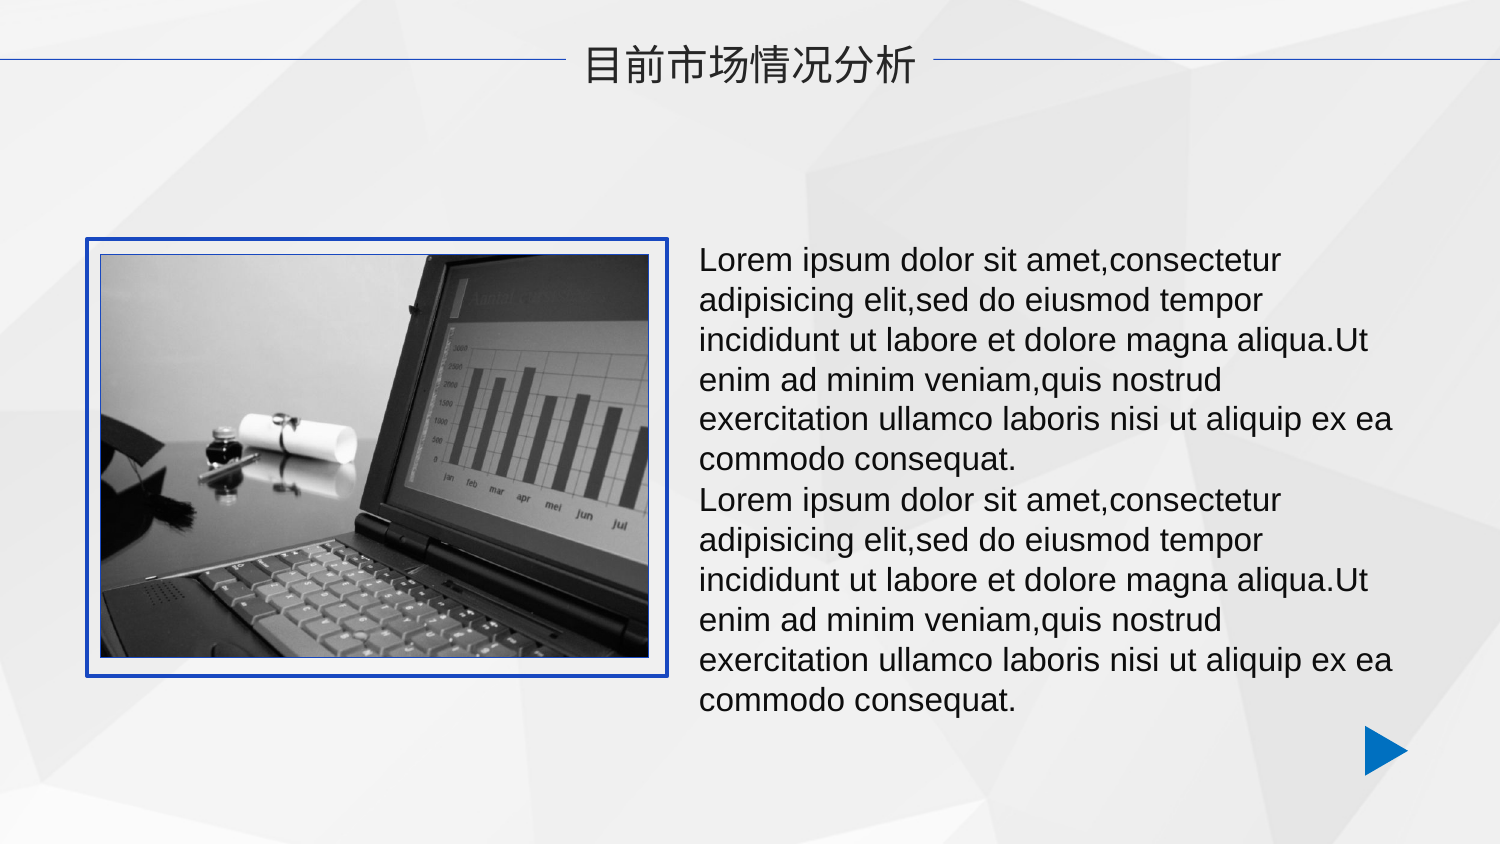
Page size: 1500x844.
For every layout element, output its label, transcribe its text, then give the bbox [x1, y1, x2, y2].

text_box [1362, 724, 1411, 778]
picture [0, 0, 1500, 844]
text_box Lorem ipsum dolor sit amet,consectetur adipisicing elit,sed do eiusmod tempor incididunt ut labore et dolore magna aliqua.Ut enim ad minim veniam,quis nostrud exercitation ullamco laboris nisi ut aliquip ex ea commodo consequat. [684, 471, 1418, 726]
text_box 目前市场情况分析 [568, 31, 932, 97]
text_box [85, 237, 669, 678]
text_box Lorem ipsum dolor sit amet,consectetur adipisicing elit,sed do eiusmod tempor incididunt ut labore et dolore magna aliqua.Ut enim ad minim veniam,quis nostrud exercitation ullamco laboris nisi ut aliquip ex ea commodo consequat. [684, 230, 1418, 471]
